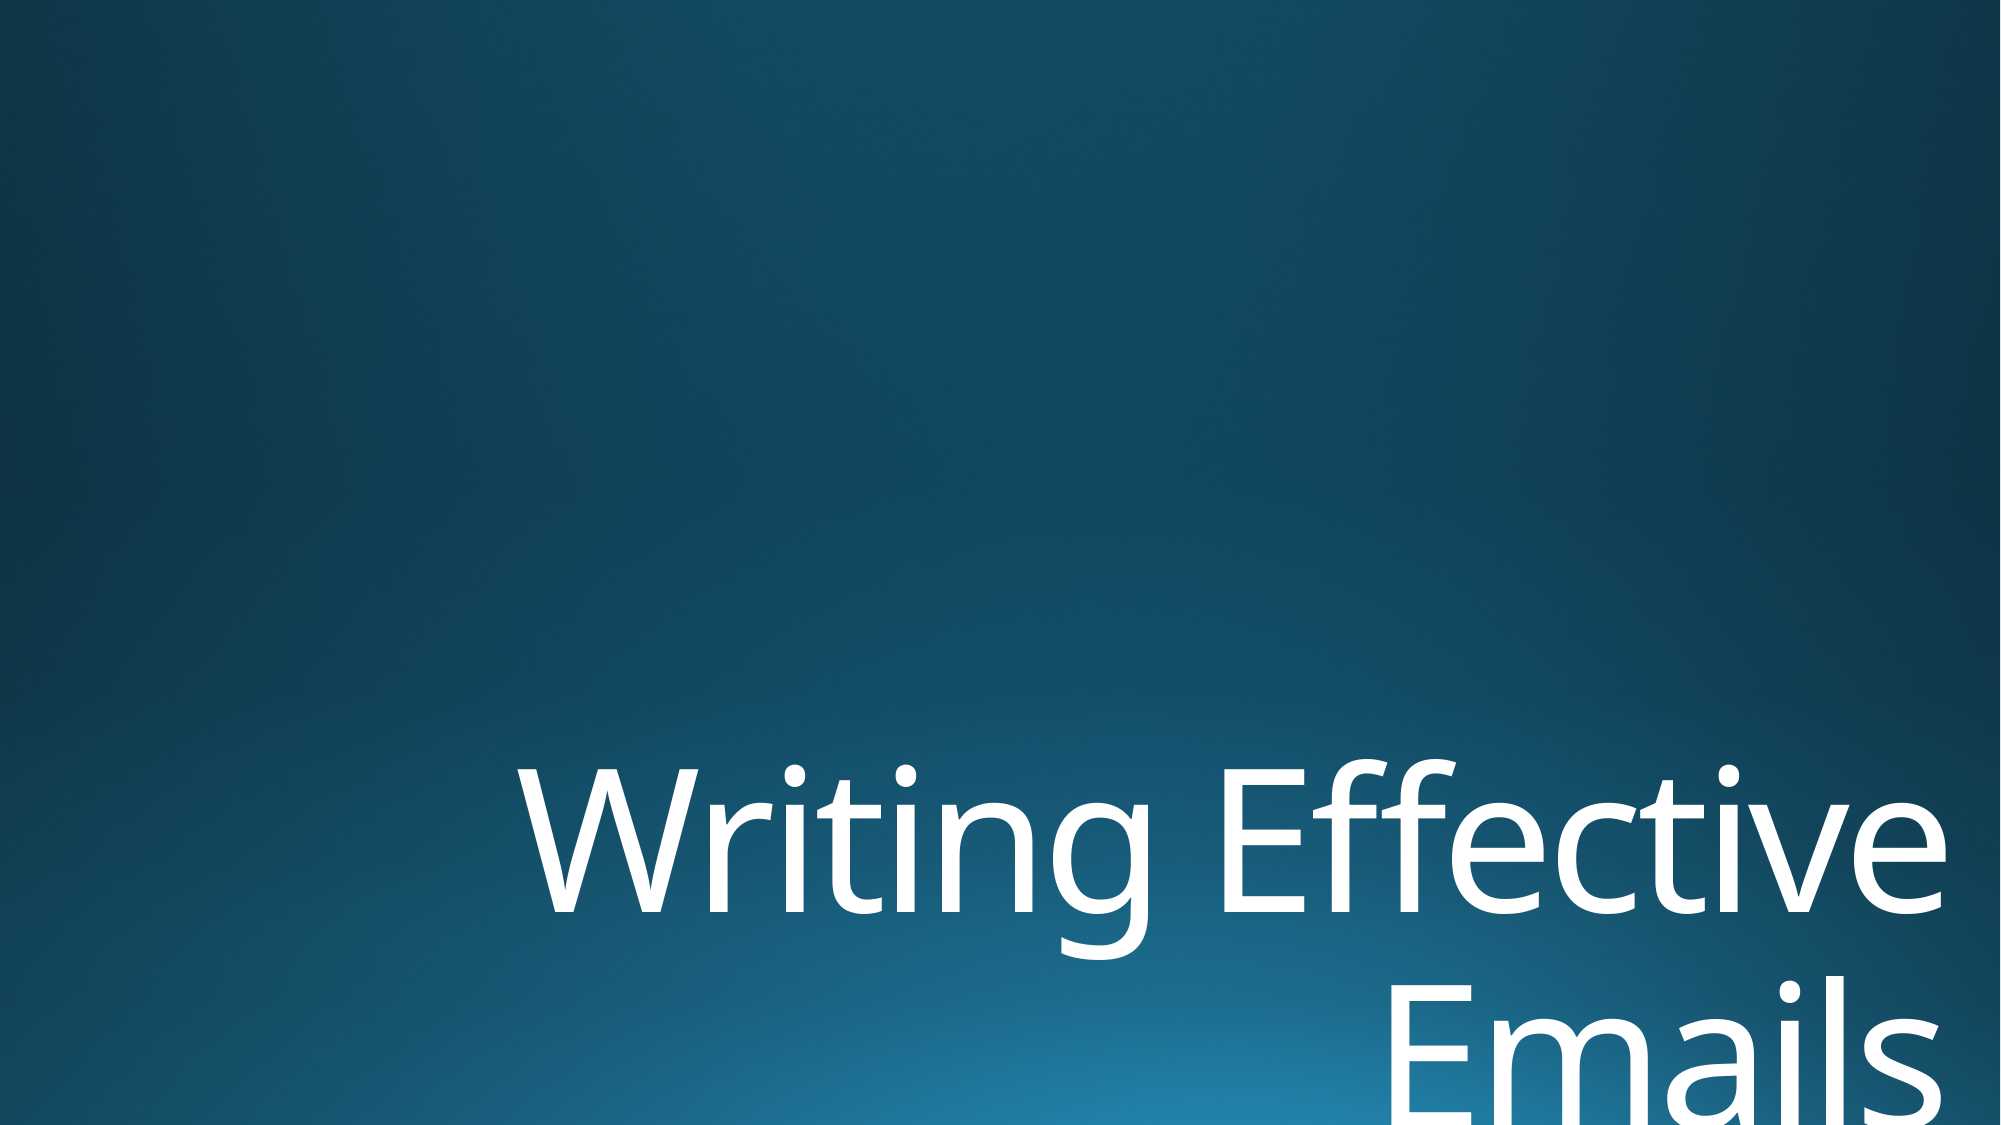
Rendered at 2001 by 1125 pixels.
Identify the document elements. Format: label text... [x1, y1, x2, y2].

picture [0, 0, 2001, 1125]
title Writing Effective Emails [362, 732, 1966, 1002]
